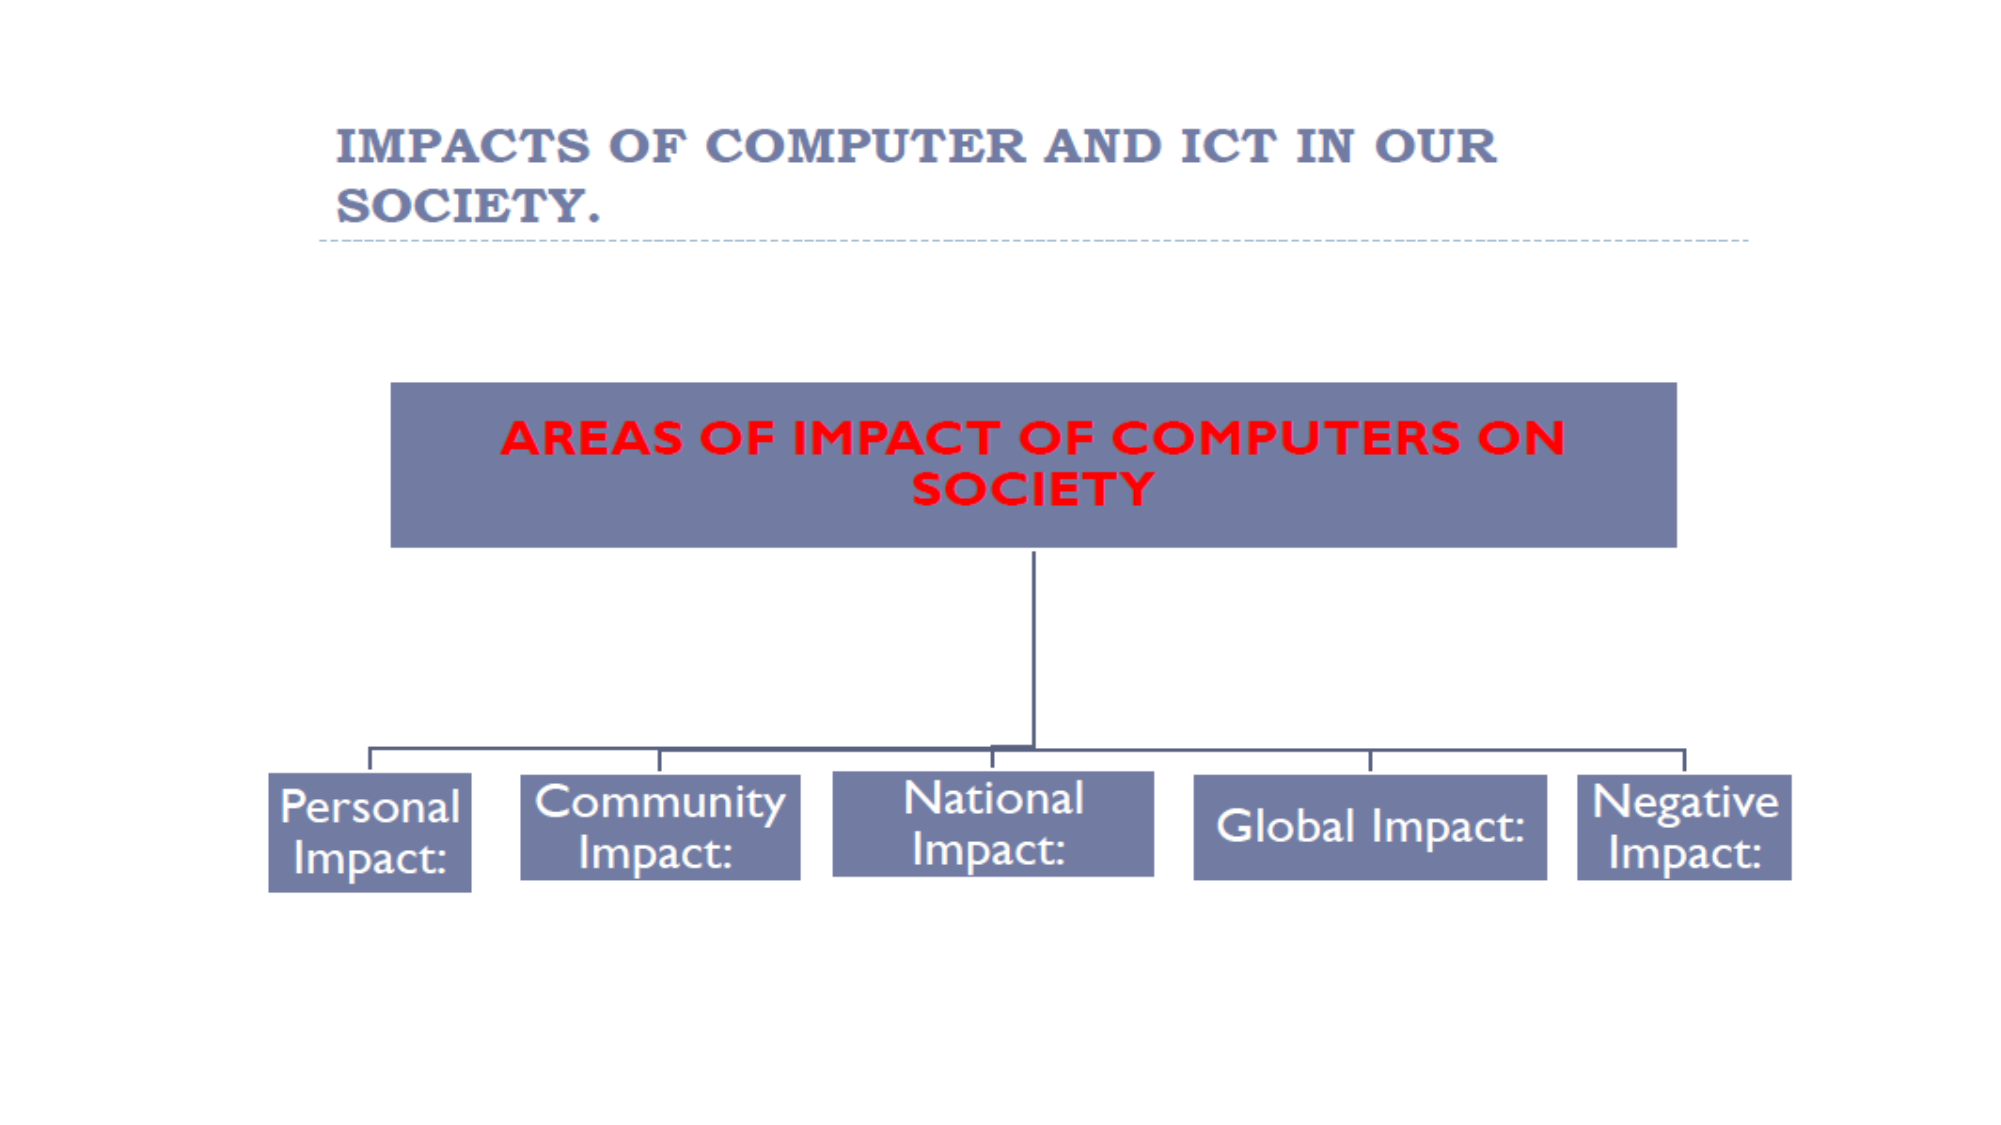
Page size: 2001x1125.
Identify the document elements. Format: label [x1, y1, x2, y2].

picture [252, 66, 1809, 1061]
